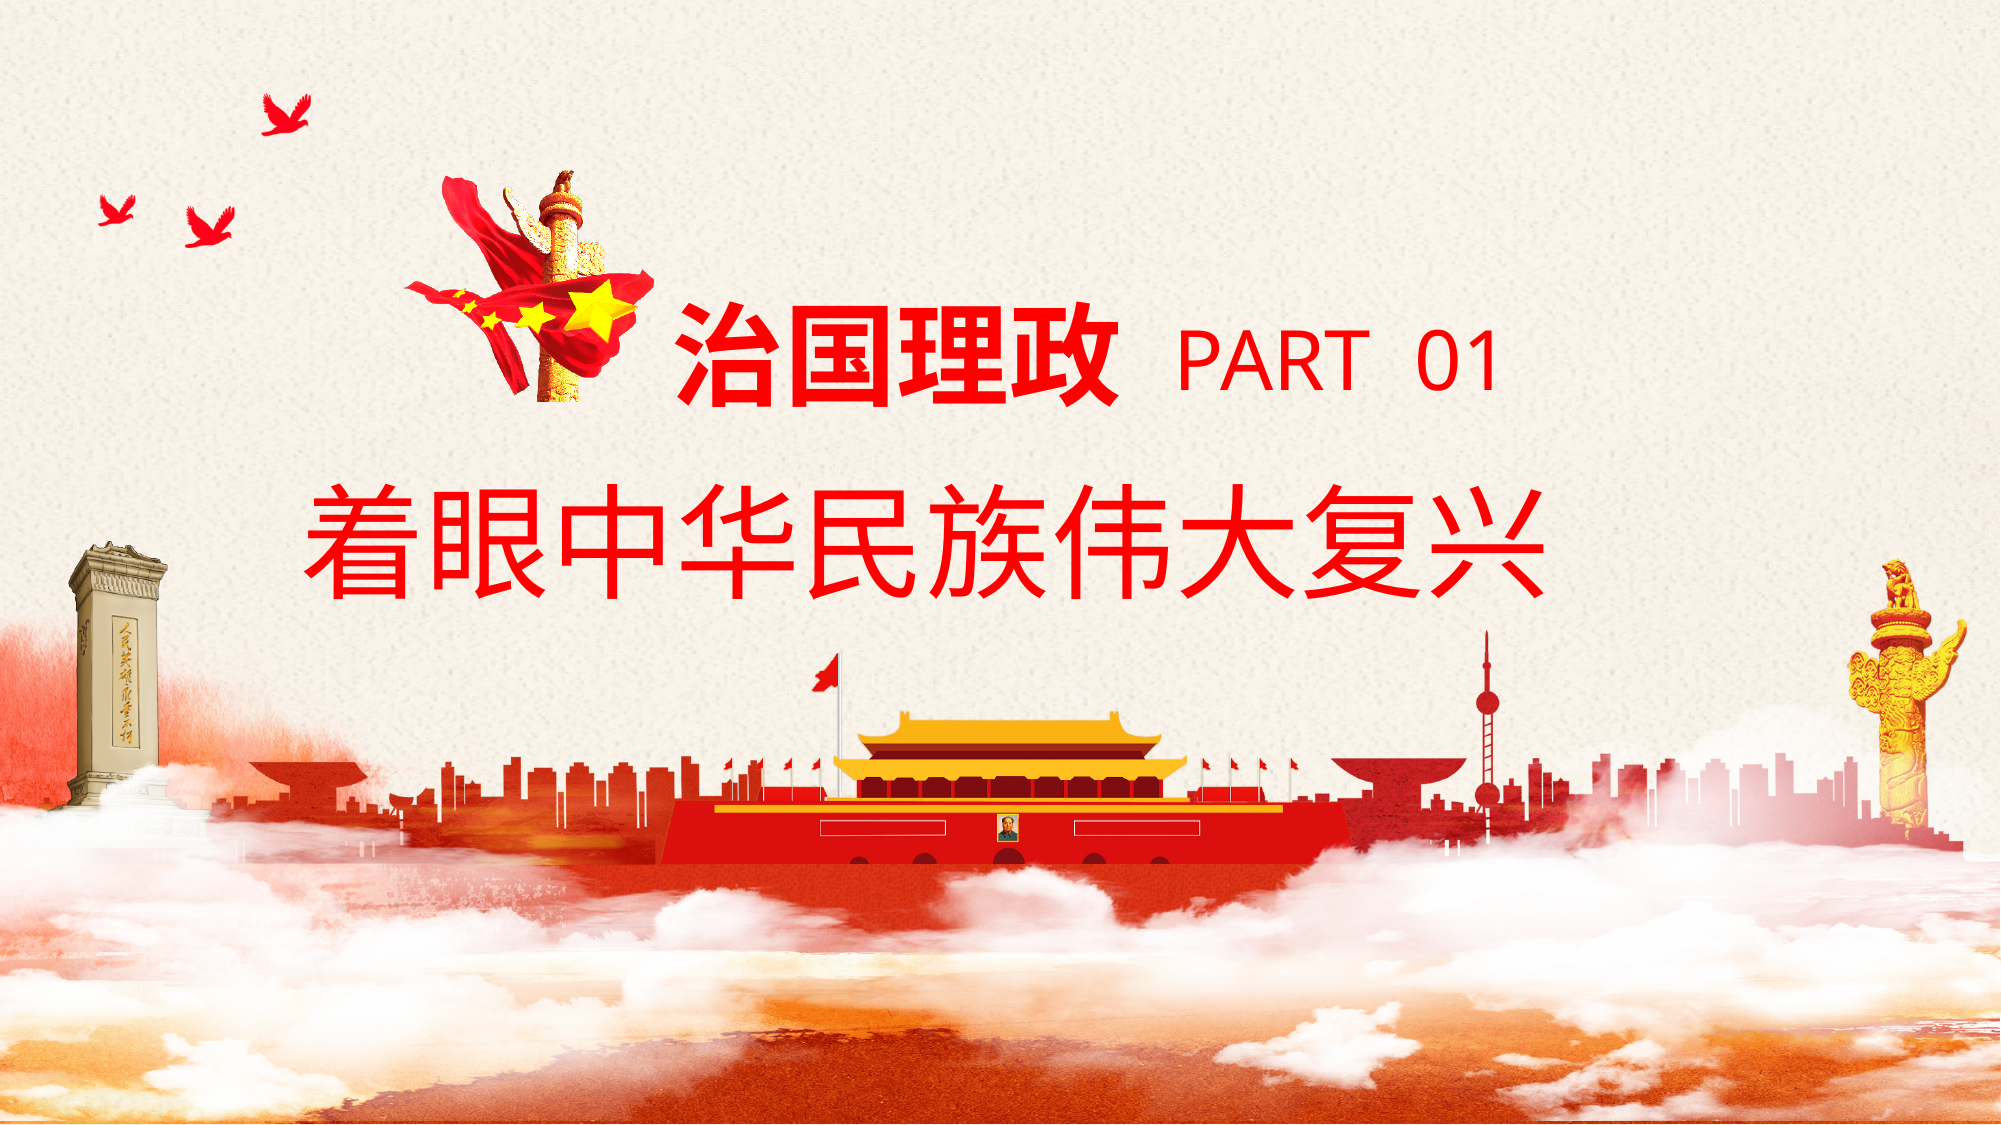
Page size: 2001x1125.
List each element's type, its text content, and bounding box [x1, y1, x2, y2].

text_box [391, 152, 1551, 429]
picture [0, 0, 2001, 1125]
text_box 着眼中华民族伟大复兴 [285, 456, 1721, 622]
